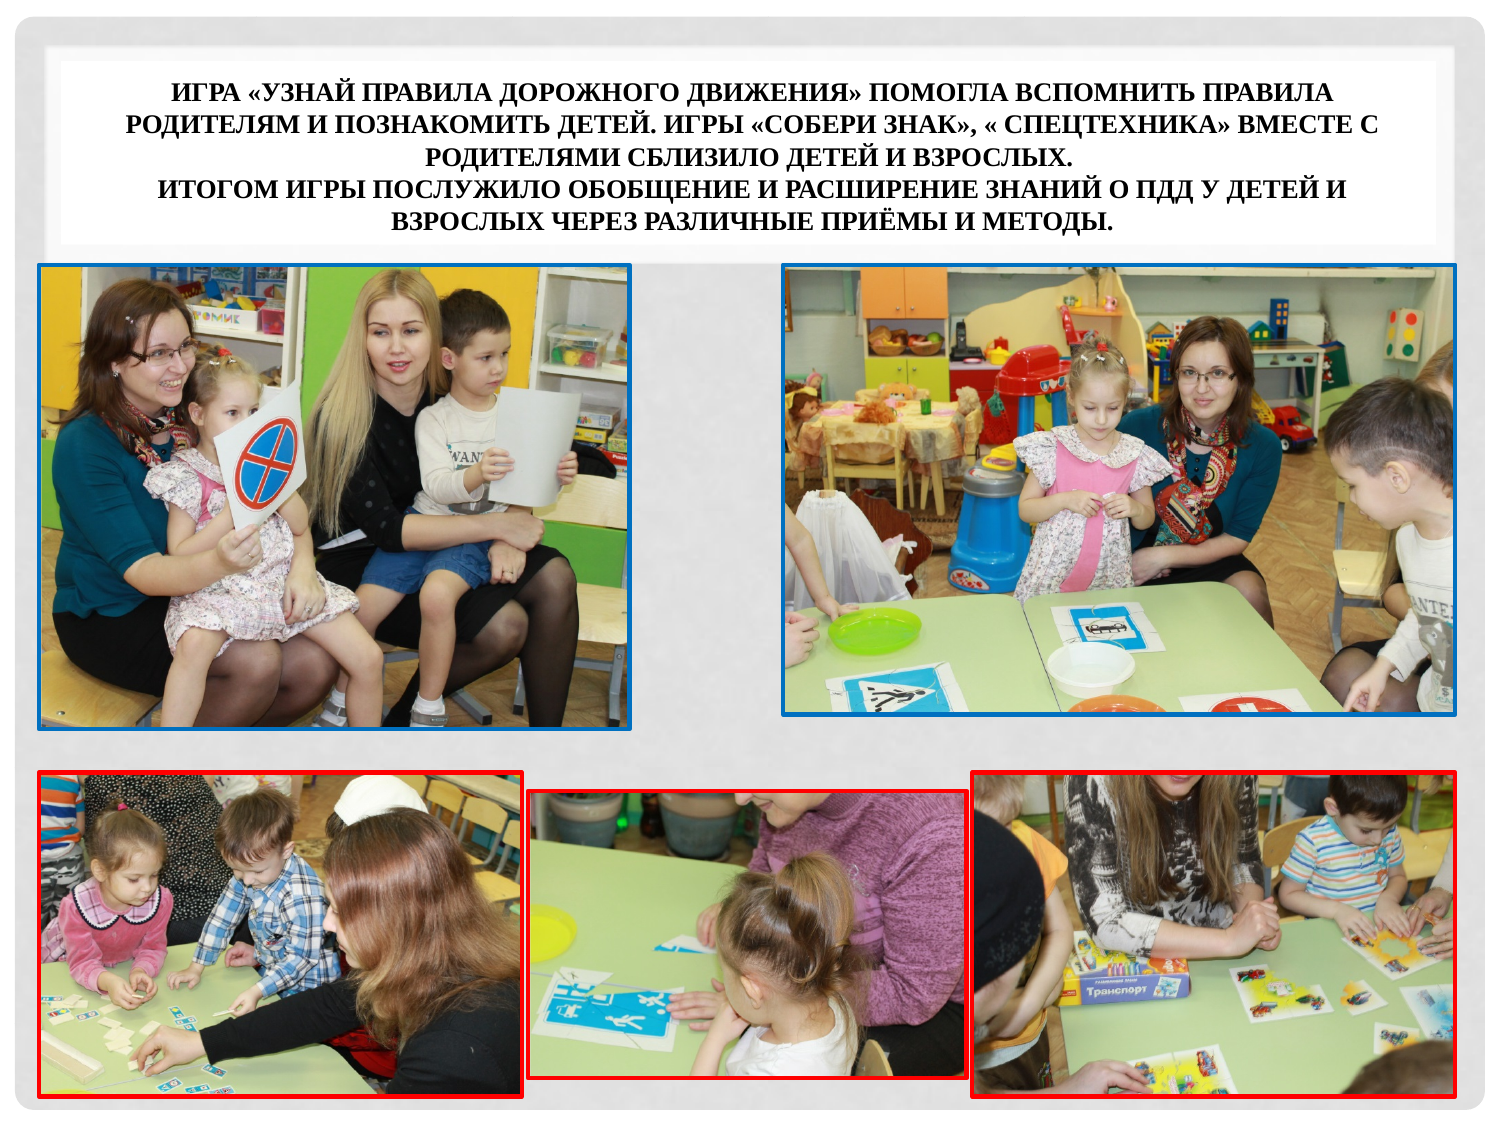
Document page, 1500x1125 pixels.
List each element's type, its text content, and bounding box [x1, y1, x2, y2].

picture [41, 774, 520, 1095]
picture [974, 774, 1453, 1095]
picture [785, 266, 1453, 713]
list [41, 266, 628, 727]
picture [529, 793, 965, 1076]
title Игра «Узнай правила дорожного движения» помогла вспомнить правила родителям и познакомить детей. Игры «Собери знак», « Спецтехника» вместе с родителями сблизило детей и взрослых. Итогом игры послужило обобщение и расширение знаний о ПДД у детей и взрослых через различные приёмы и методы. [69, 66, 1436, 244]
